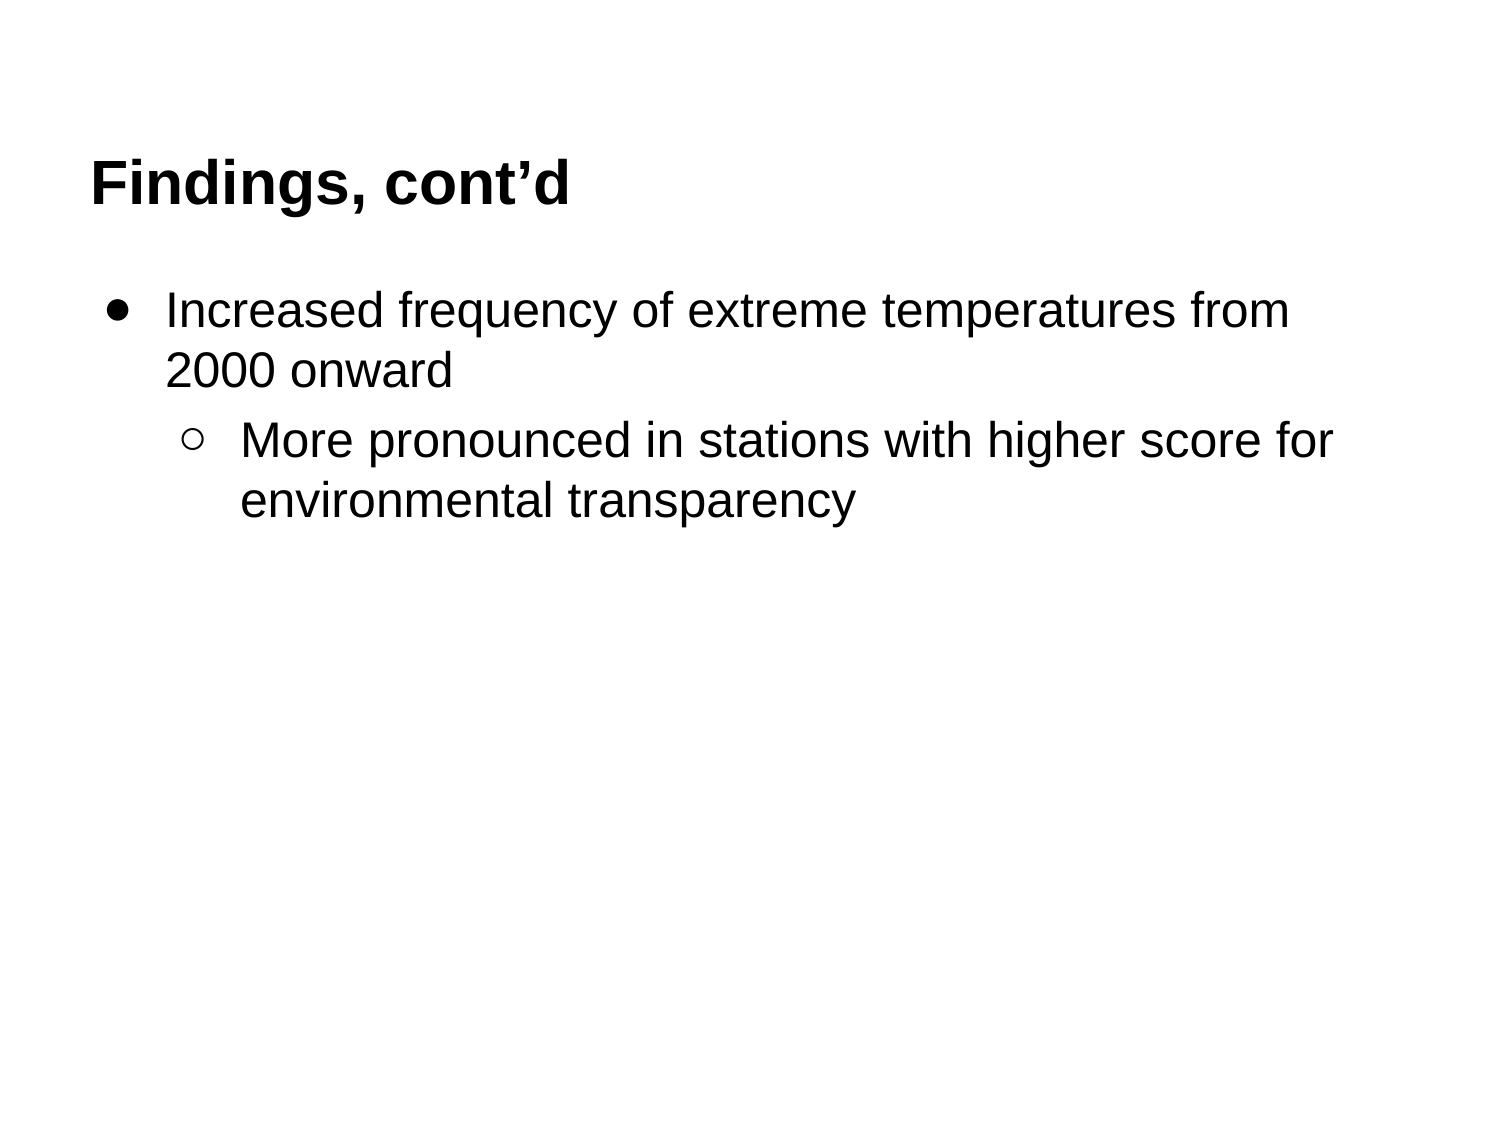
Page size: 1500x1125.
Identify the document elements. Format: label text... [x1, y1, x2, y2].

list Increased frequency of extreme temperatures from 2000 onward More pronounced in stations with higher score for environmental transparency [75, 262, 1425, 1078]
title Findings, cont’d [75, 45, 1425, 233]
